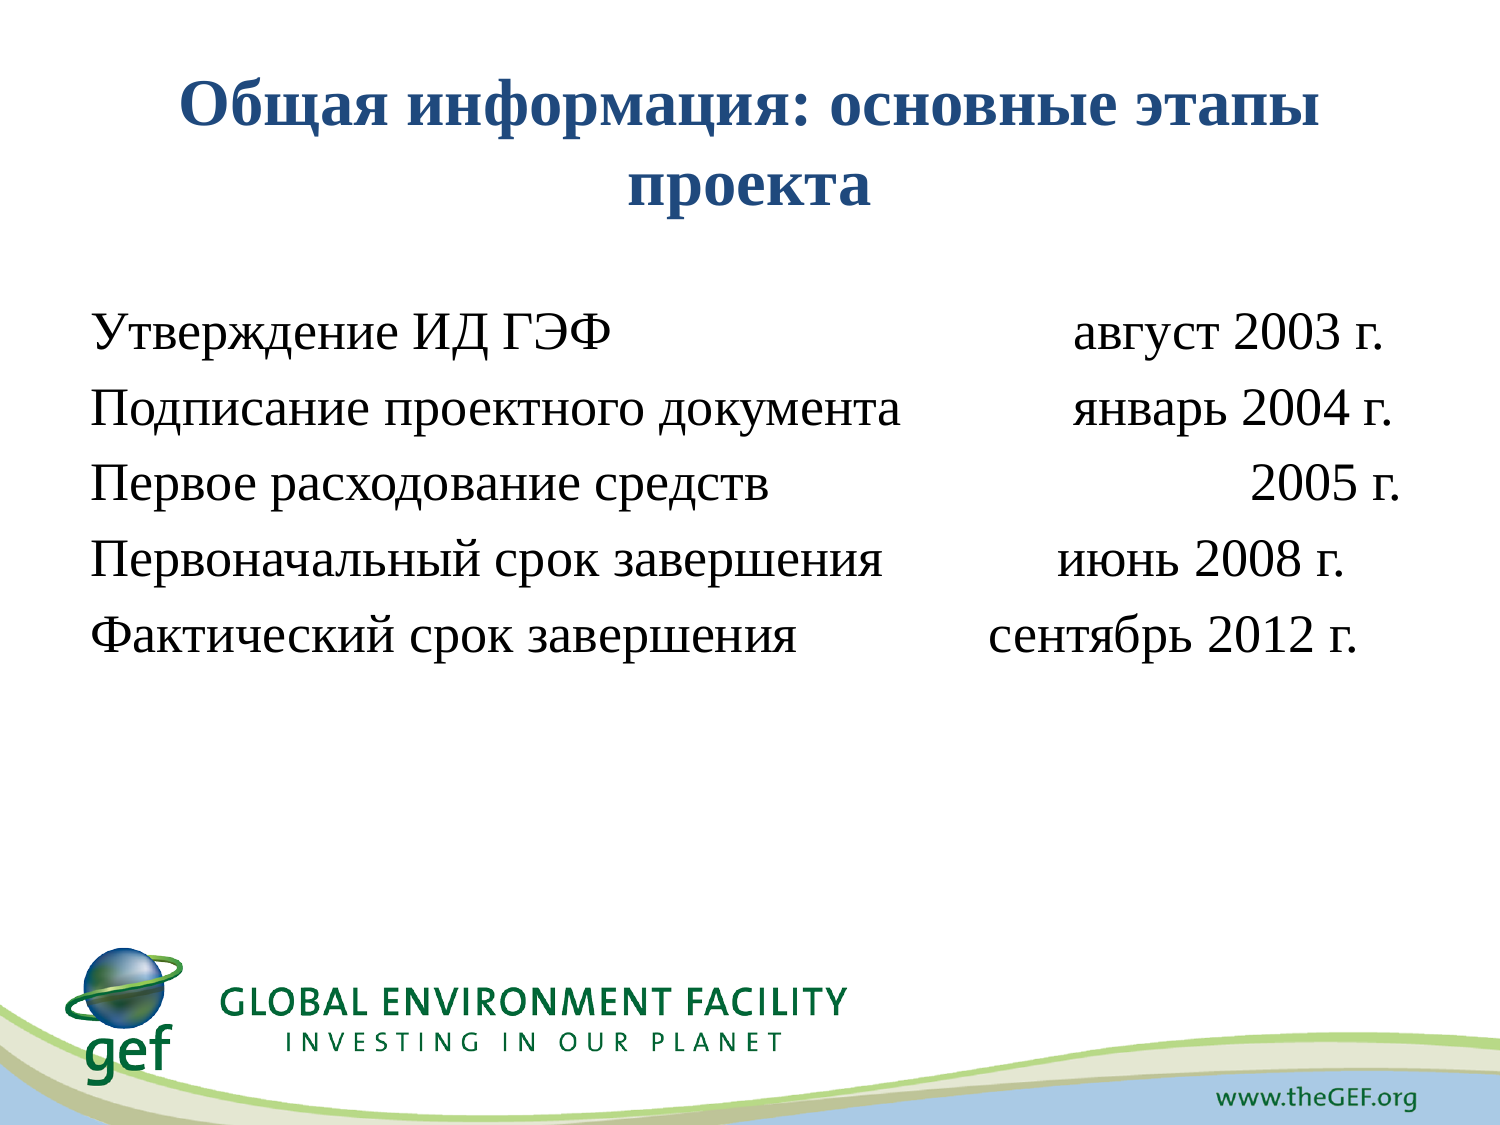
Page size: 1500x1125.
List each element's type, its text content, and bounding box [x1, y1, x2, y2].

picture [0, 920, 1500, 1125]
slide_number [1407, 1042, 1500, 1103]
list Утверждение ИД ГЭФ август 2003 г. Подписание проектного документа январь 2004 г. Первое расходование средств 2005 г. Первоначальный срок завершения июнь 2008 г. Фактический срок завершения сентябрь 2012 г. [75, 287, 1425, 763]
title Общая информация: основные этапы проекта [75, 45, 1425, 233]
